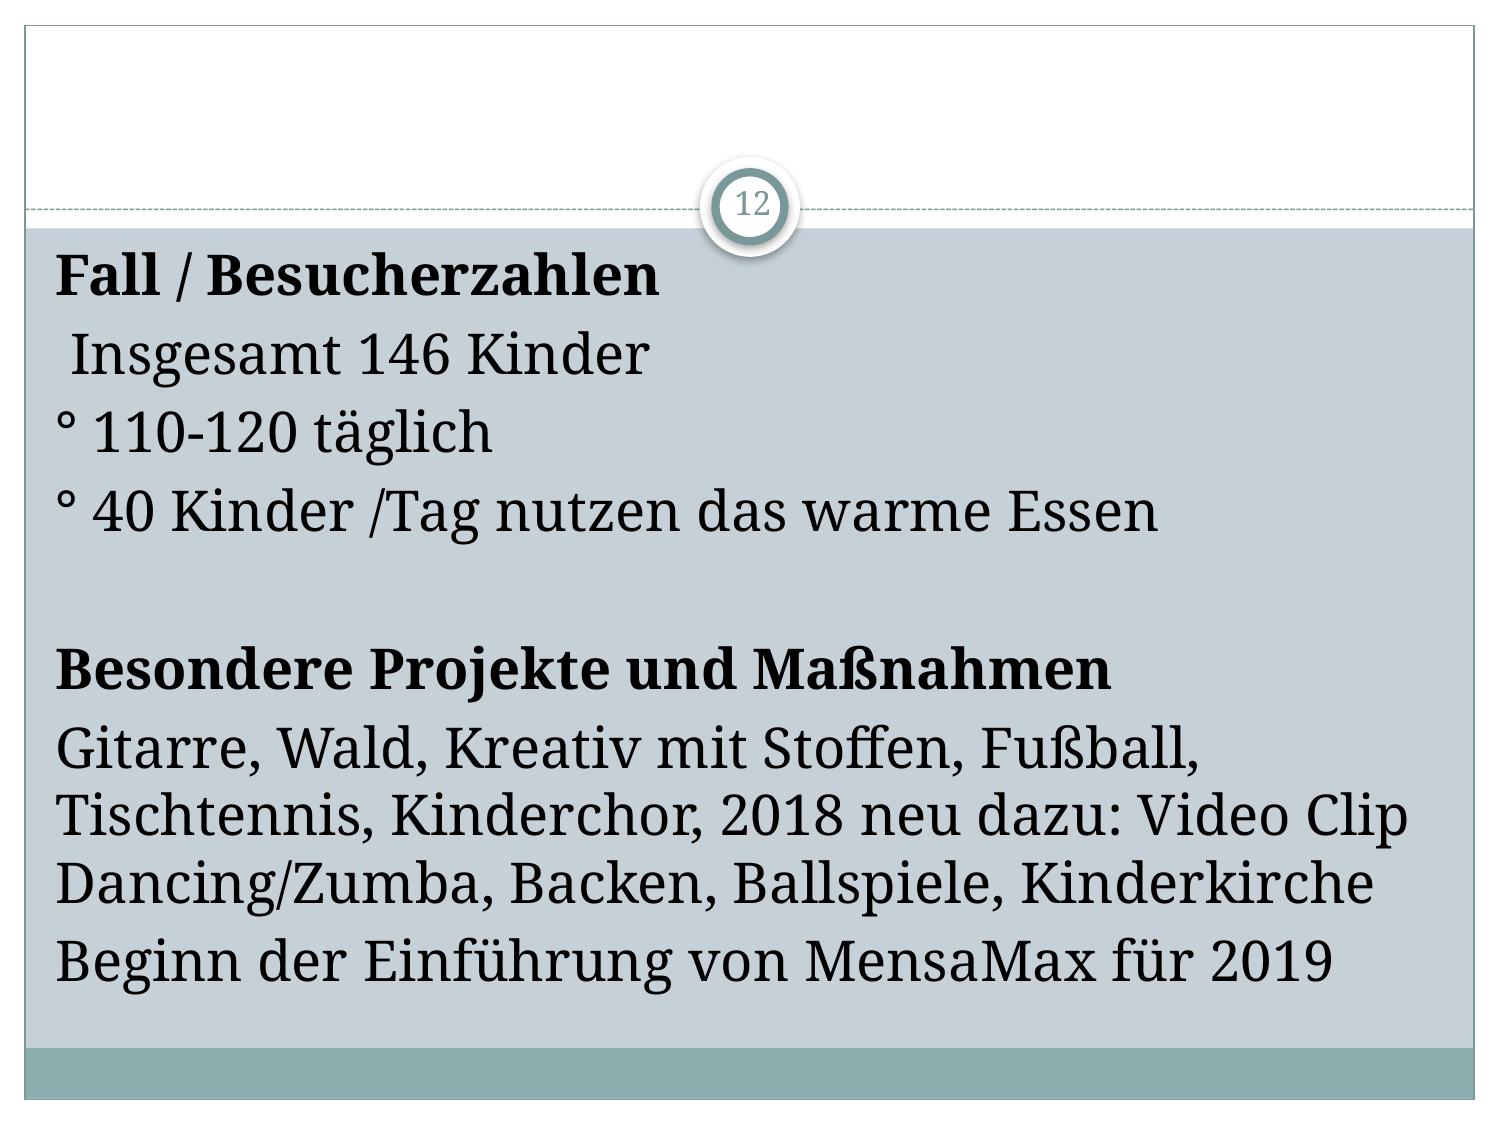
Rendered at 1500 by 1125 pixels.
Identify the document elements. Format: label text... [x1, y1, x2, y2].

slide_number 12 [715, 168, 791, 231]
list Fall / Besucherzahlen Insgesamt 146 Kinder ° 110-120 täglich ° 40 Kinder /Tag nutzen das warme Essen Besondere Projekte und Maßnahmen Gitarre, Wald, Kreativ mit Stoffen, Fußball, Tischtennis, Kinderchor, 2018 neu dazu: Video Clip Dancing/Zumba, Backen, Ballspiele, Kinderkirche Beginn der Einführung von MensaMax für 2019 [29, 231, 1459, 1052]
